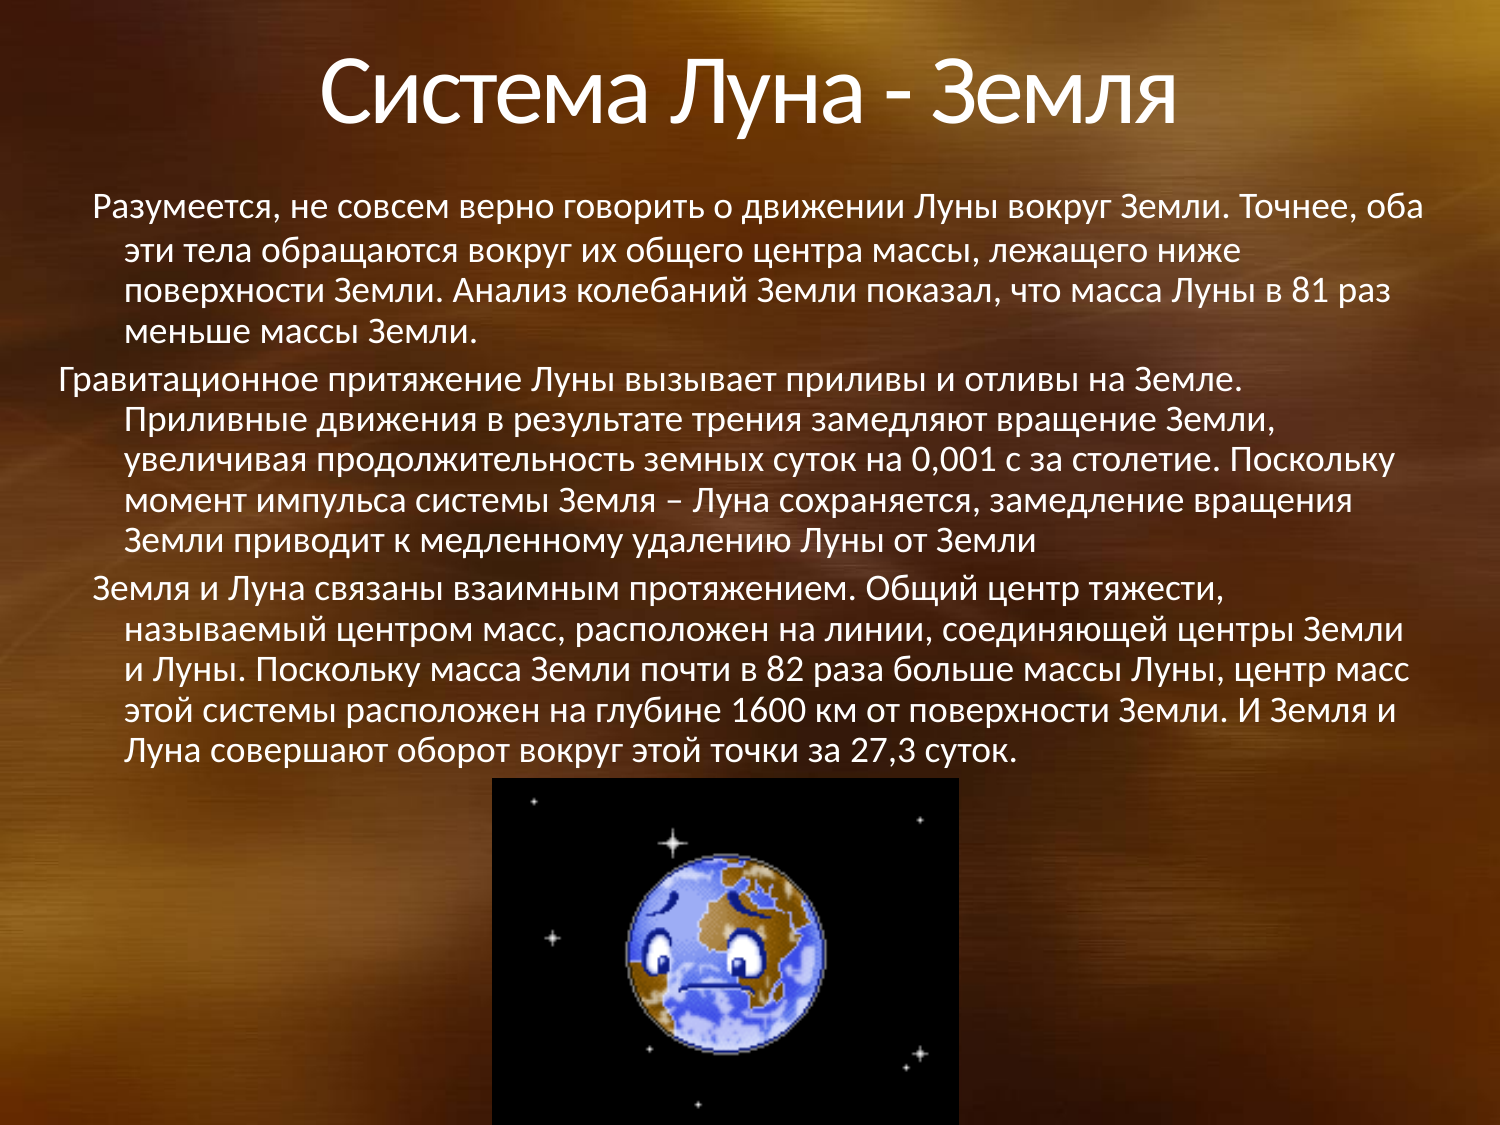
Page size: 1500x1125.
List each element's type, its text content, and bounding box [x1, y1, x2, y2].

list Разумеется, не совсем верно говорить о движении Луны вокруг Земли. Точнее, оба эти тела обращаются вокруг их общего центра массы, лежащего ниже поверхности Земли. Анализ колебаний Земли показал, что масса Луны в 81 раз меньше массы Земли. Гравитационное притяжение Луны вызывает приливы и отливы на Земле. Приливные движения в результате трения замедляют вращение Земли, увеличивая продолжительность земных суток на 0,001 с за столетие. Поскольку момент импульса системы Земля – Луна сохраняется, замедление вращения Земли приводит к медленному удалению Луны от Земли Земля и Луна связаны взаимным протяжением. Общий центр тяжести, называемый центром масс, расположен на линии, соединяющей центры Земли и Луны. Поскольку масса Земли почти в 82 раза больше массы Луны, центр масс этой системы расположен на глубине 1600 км от поверхности Земли. И Земля и Луна совершают оборот вокруг этой точки за 27,3 суток. [58, 175, 1434, 781]
picture [0, 0, 1500, 1125]
title Система Луна - Земля [62, 37, 1438, 147]
